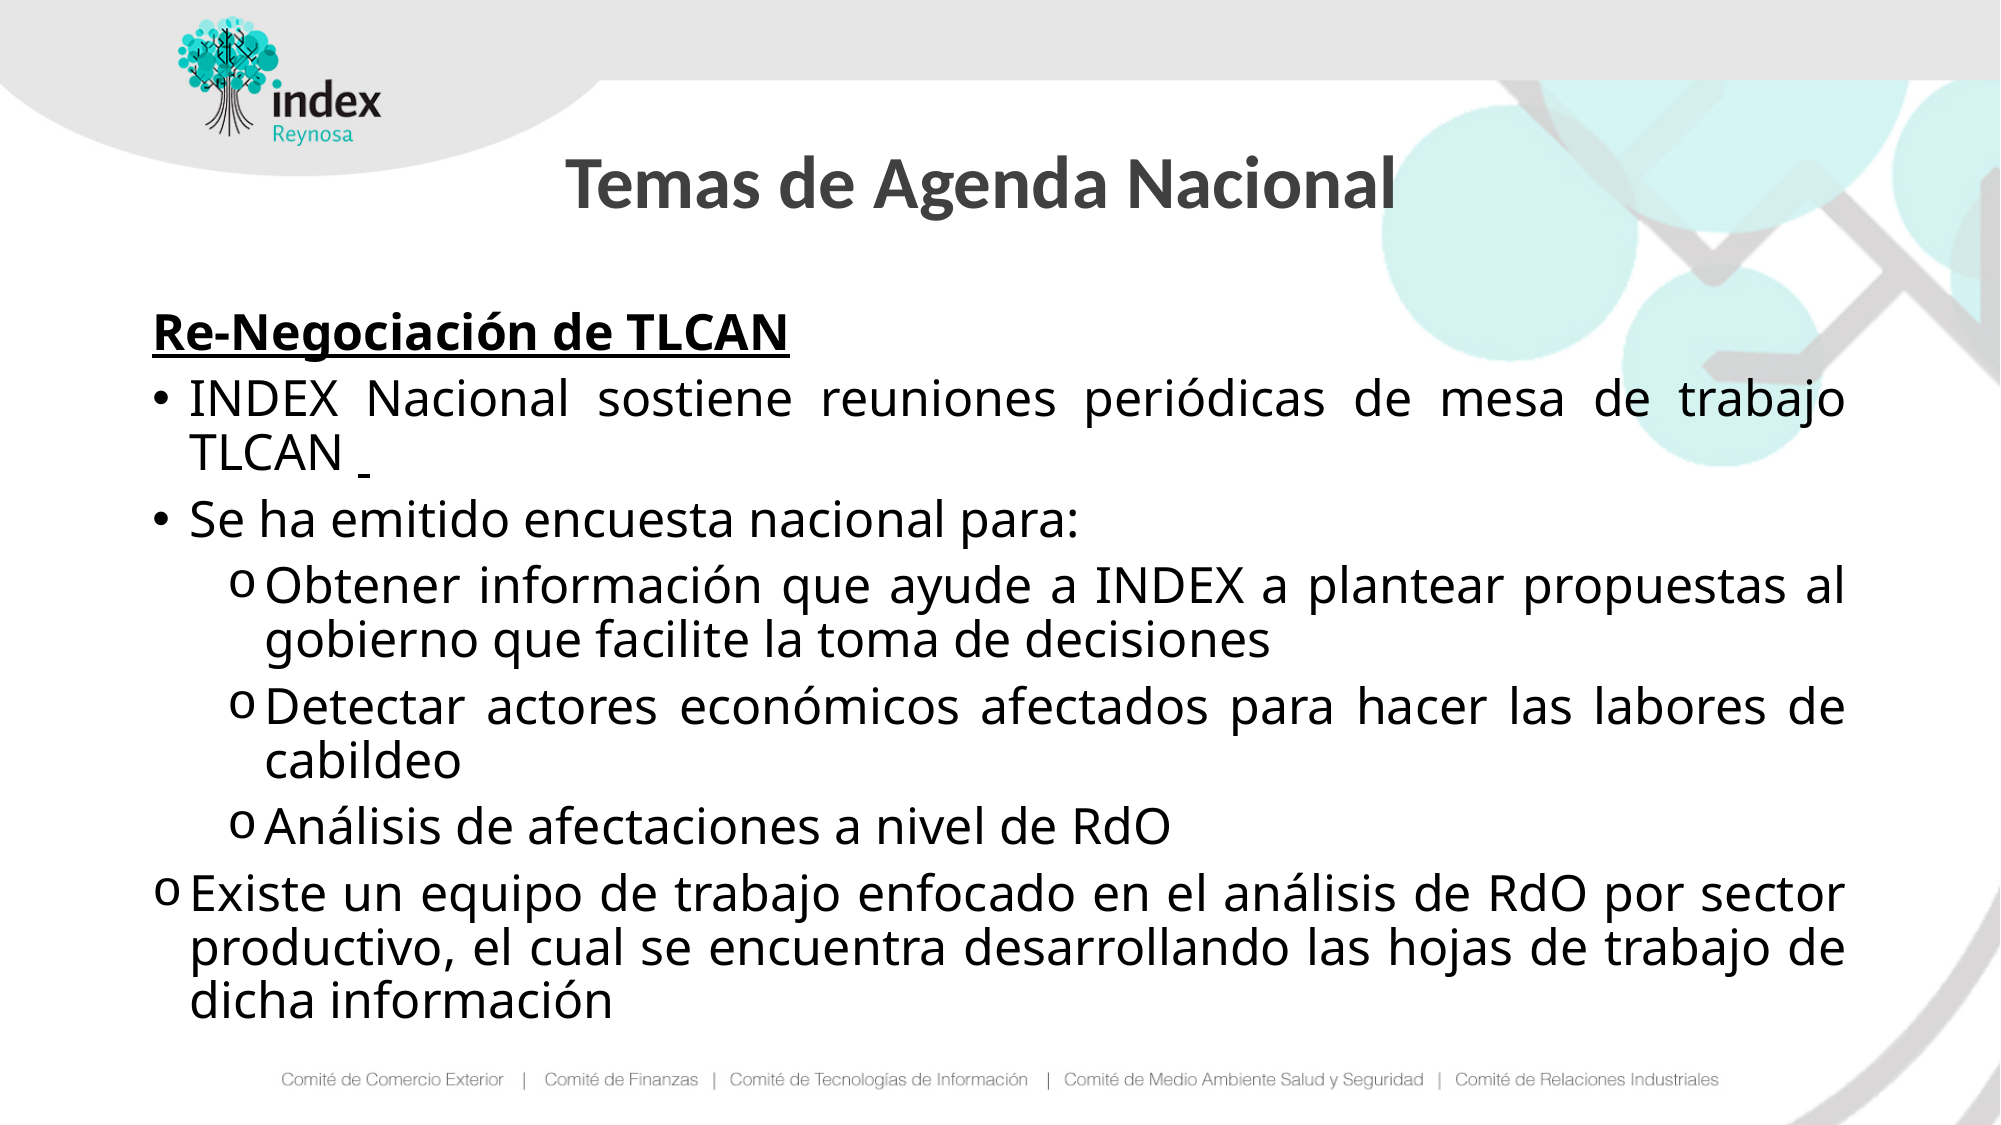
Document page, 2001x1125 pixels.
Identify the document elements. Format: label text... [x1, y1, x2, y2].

list Re-Negociación de TLCAN INDEX Nacional sostiene reuniones periódicas de mesa de trabajo TLCAN Se ha emitido encuesta nacional para: Obtener información que ayude a INDEX a plantear propuestas al gobierno que facilite la toma de decisiones Detectar actores económicos afectados para hacer las labores de cabildeo Análisis de afectaciones a nivel de RdO Existe un equipo de trabajo enfocado en el análisis de RdO por sector productivo, el cual se encuentra desarrollando las hojas de trabajo de dicha información [137, 299, 1863, 1014]
picture [0, 0, 2000, 1125]
title Temas de Agenda Nacional [550, 111, 1926, 257]
